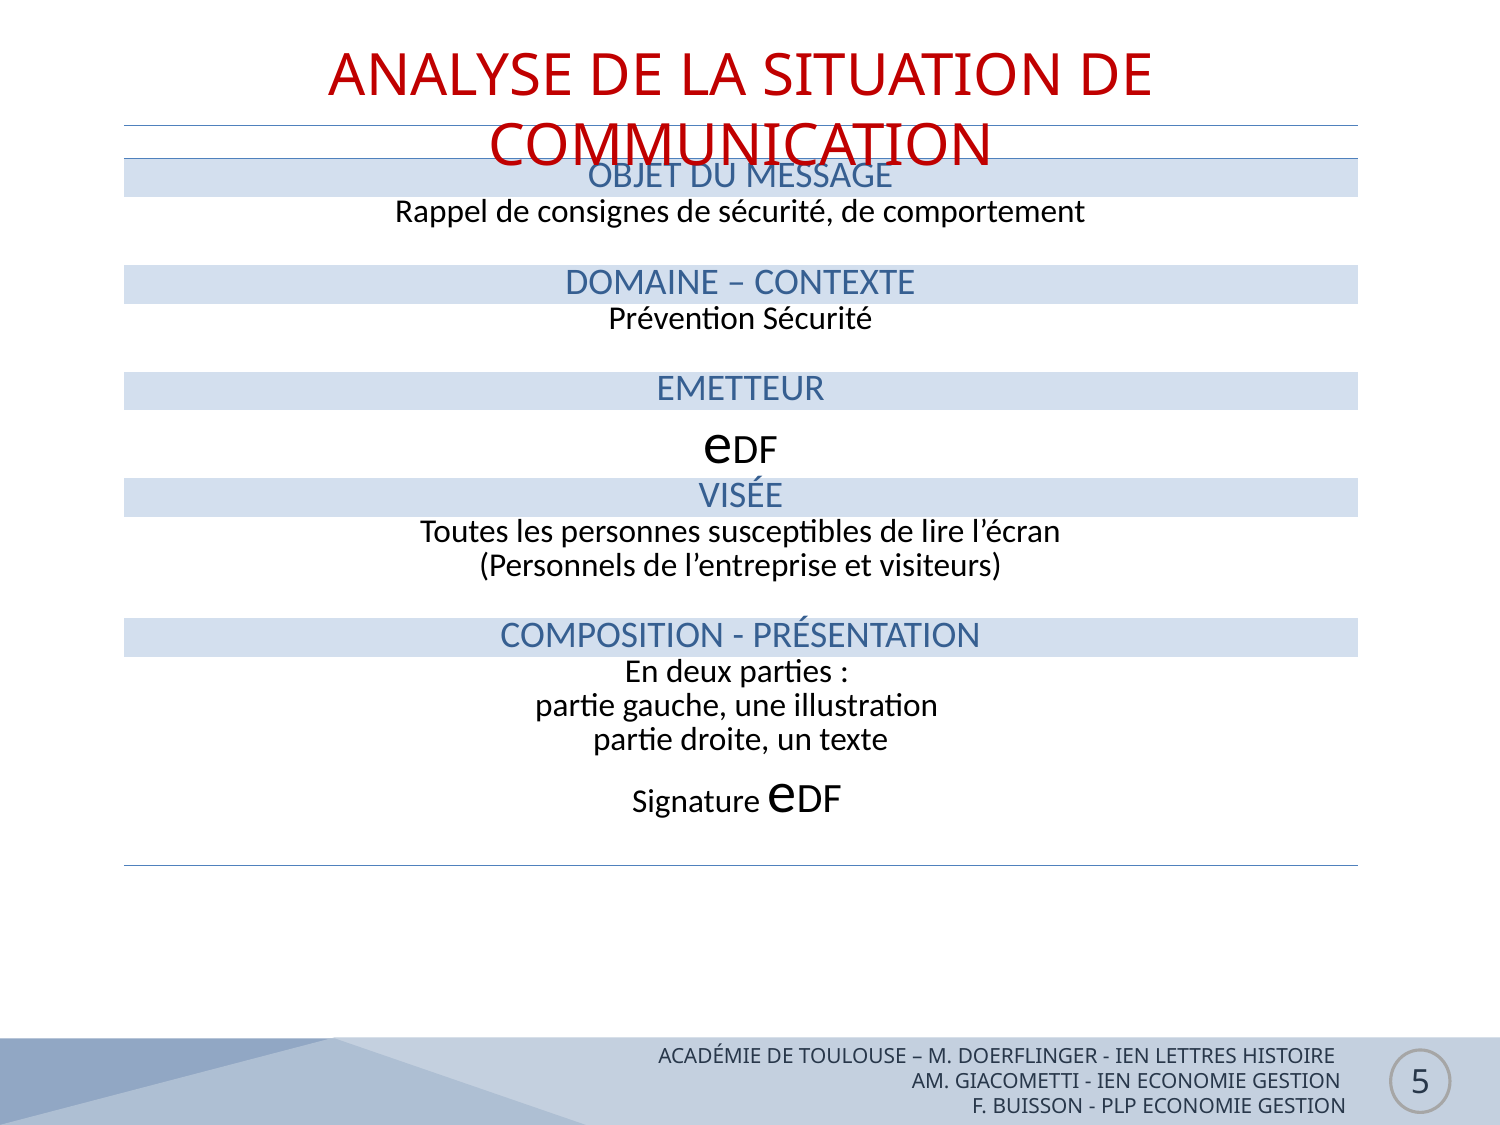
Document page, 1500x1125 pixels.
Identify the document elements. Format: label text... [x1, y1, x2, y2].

table_header [124, 126, 1358, 158]
table_cell EMETTEUR [124, 372, 1358, 410]
table_cell Rappel de consignes de sécurité, de comportement [124, 197, 1358, 265]
text_box ANALYSE DE LA SITUATION DE COMMUNICATION [65, 29, 1418, 126]
footer ACADÉMIE DE TOULOUSE – M. DOERFLINGER - IEN LETTRES HISTOIRE AM. GIACOMETTI - IEN ECONOMIE GESTION F. BUISSON - PLP ECONOMIE GESTION [572, 1034, 1348, 1125]
table_cell En deux parties : partie gauche, une illustration partie droite, un texte Signature eDF [124, 657, 1358, 865]
table_cell OBJET DU MESSAGE [124, 159, 1358, 197]
table_cell COMPOSITION - PRÉSENTATION [124, 618, 1358, 657]
table_cell VISÉE [124, 478, 1358, 517]
table_cell eDF [124, 410, 1358, 478]
text_box 5 [1390, 1049, 1450, 1113]
table_cell DOMAINE – CONTEXTE [124, 265, 1358, 304]
table_cell Prévention Sécurité [124, 304, 1358, 372]
title [134, 59, 1369, 150]
table_cell Toutes les personnes susceptibles de lire l’écran (Personnels de l’entreprise et visiteurs) [124, 517, 1358, 618]
